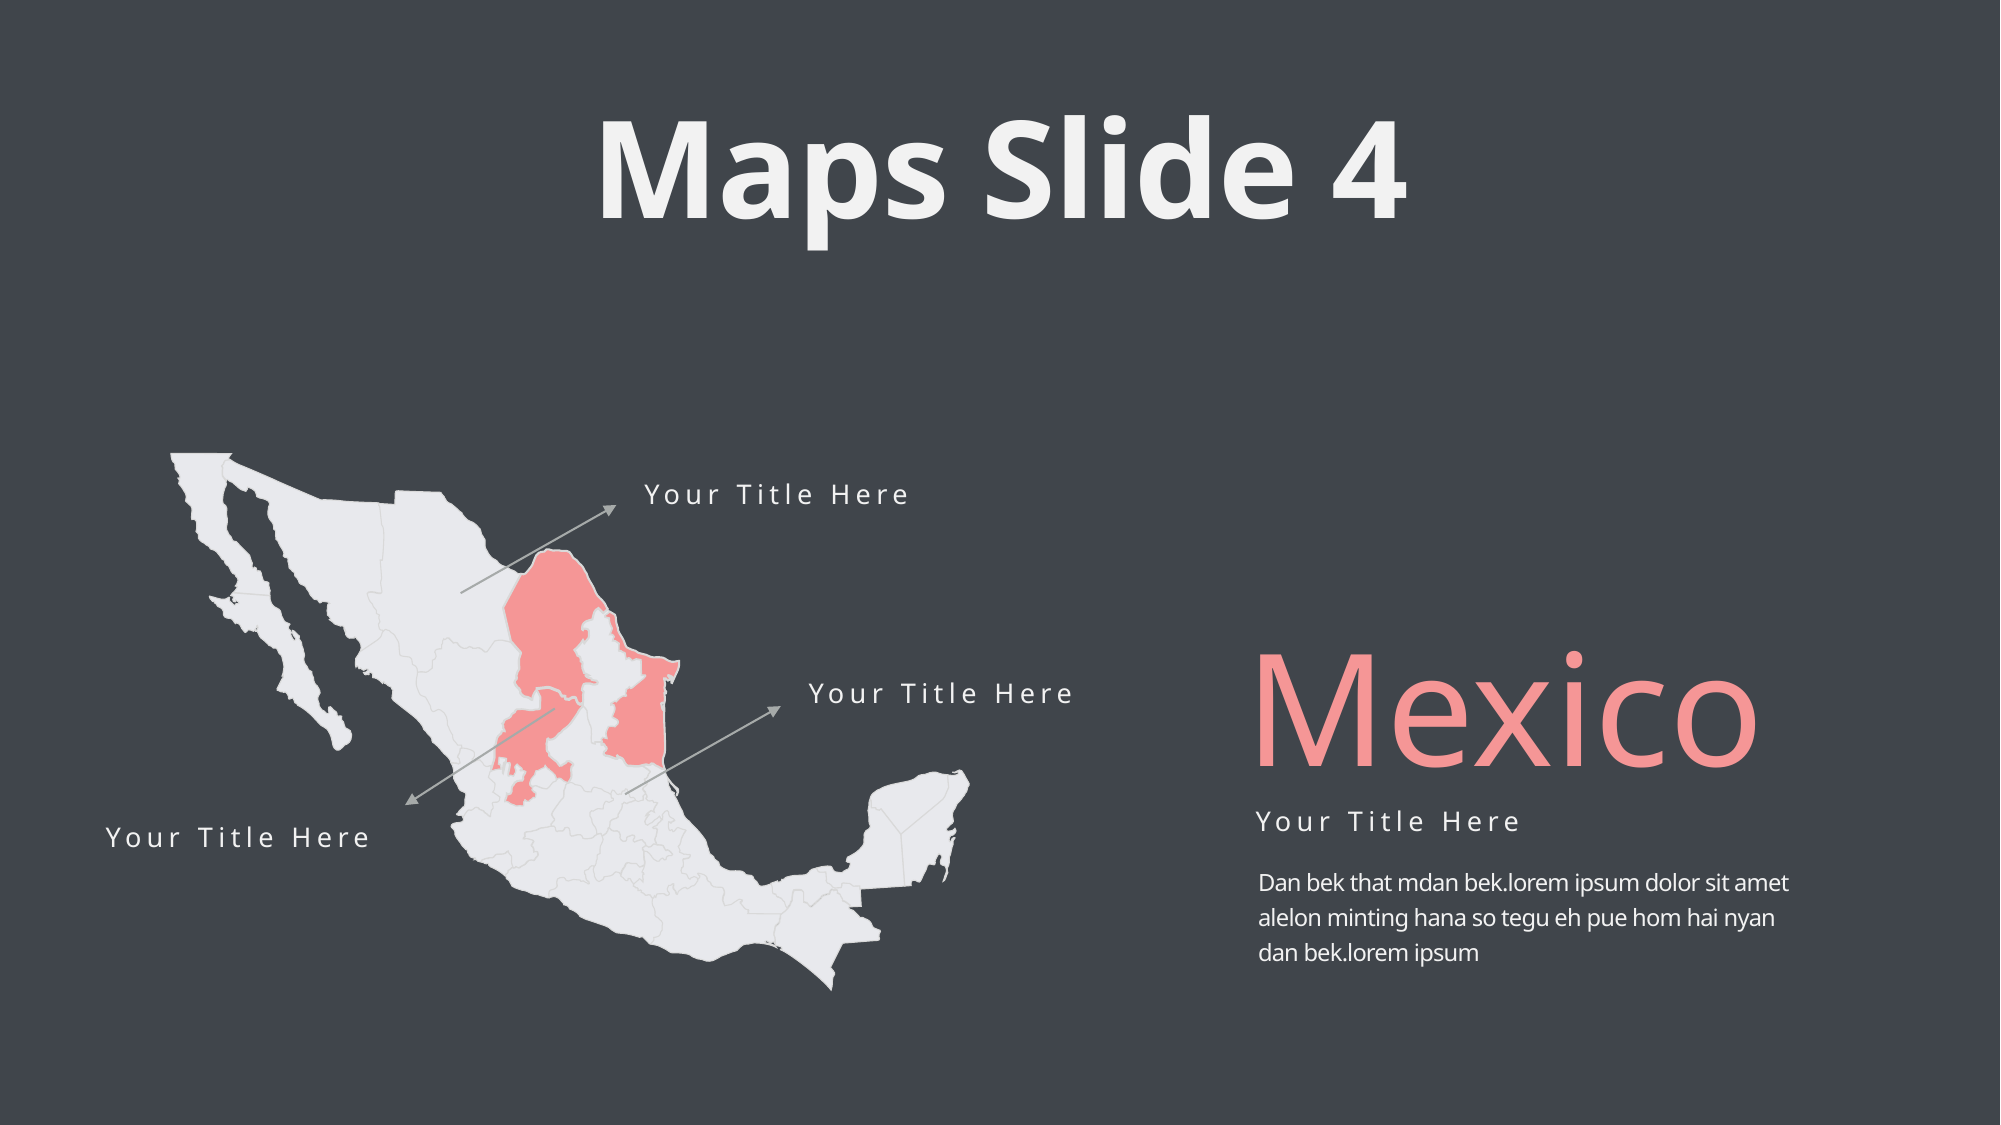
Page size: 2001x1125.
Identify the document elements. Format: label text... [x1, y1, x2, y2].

text_box Your Title Here [92, 816, 170, 858]
text_box Dan bek that mdan bek.lorem ipsum dolor sit amet alelon minting hana so tegu eh pue hom hai nyan dan bek.lorem ipsum [1243, 852, 1830, 974]
text_box Your Title Here [1251, 800, 1557, 842]
text_box Mexico [1240, 605, 1806, 802]
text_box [170, 453, 970, 991]
text_box Your Title Here [970, 672, 1110, 713]
text_box Maps Slide 4 [534, 79, 1466, 251]
